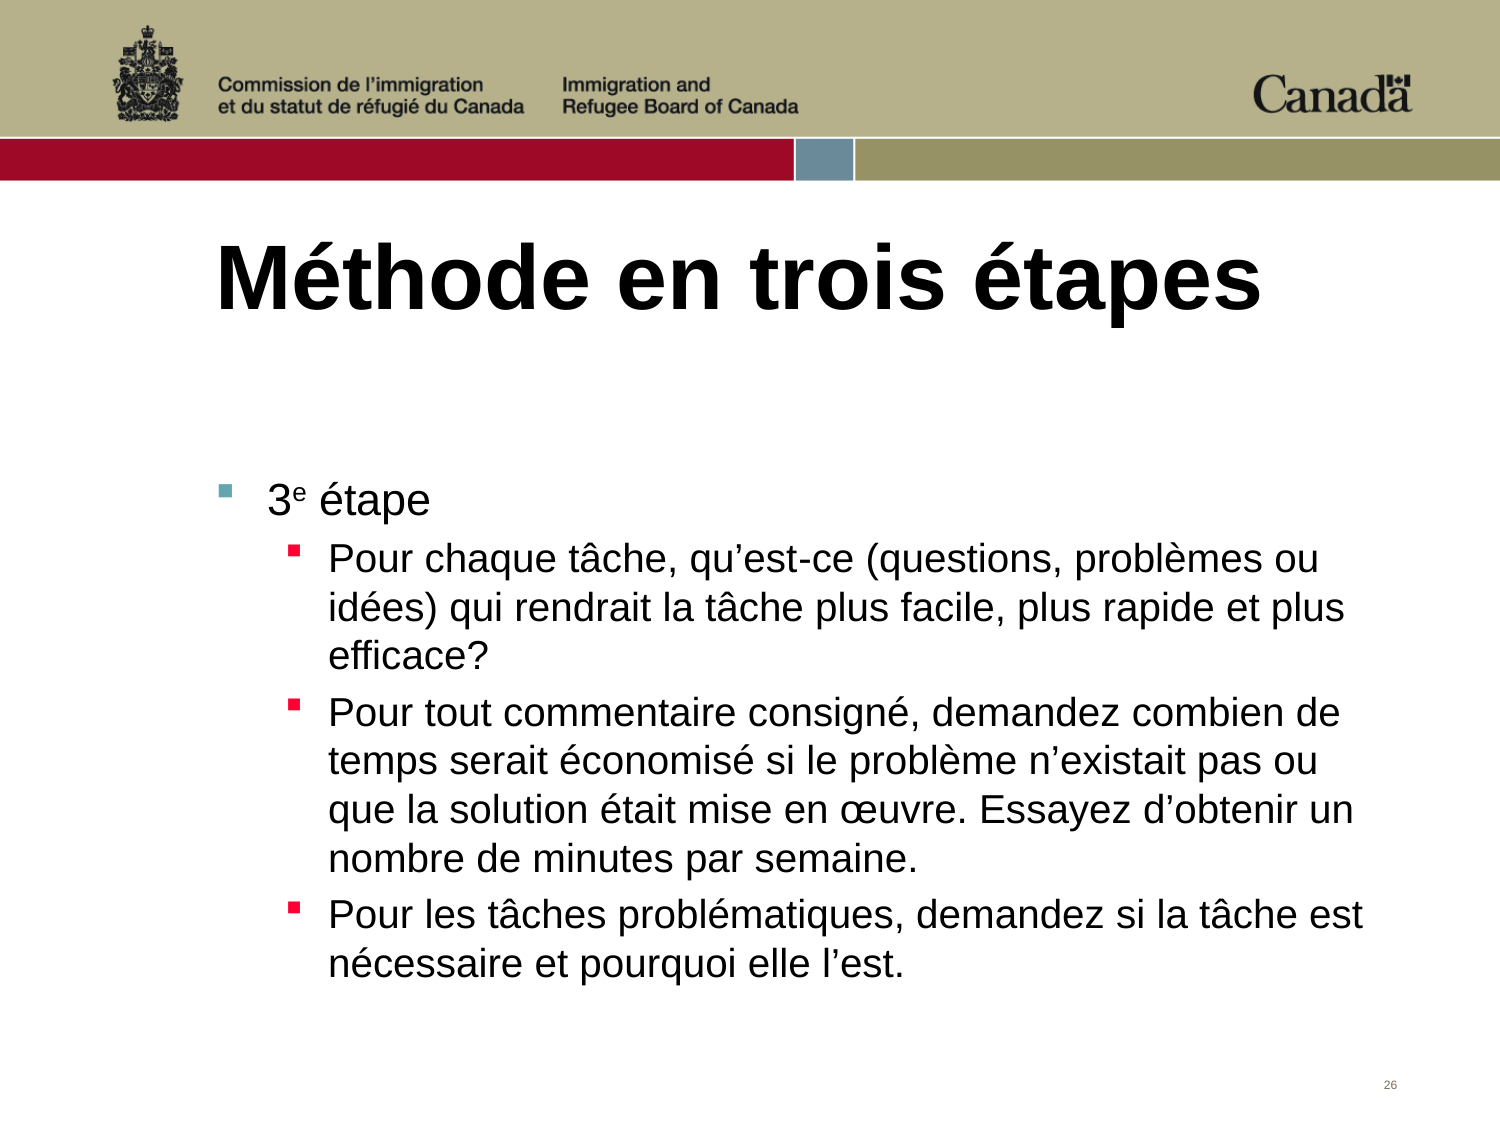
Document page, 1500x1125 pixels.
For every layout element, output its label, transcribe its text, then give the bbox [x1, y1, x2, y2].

picture [0, 0, 1500, 1125]
slide_number 26 [1100, 1025, 1413, 1100]
list 3e étape Pour chaque tâche, qu’est­-ce (questions, problèmes ou idées) qui rendrait la tâche plus facile, plus rapide et plus efficace? Pour tout commentaire consigné, demandez combien de temps serait économisé si le problème n’existait pas ou que la solution était mise en œuvre. Essayez d’obtenir un nombre de minutes par semaine. Pour les tâches problématiques, demandez si la tâche est nécessaire et pourquoi elle l’est. [200, 462, 1413, 1000]
title Méthode en trois étapes [200, 237, 1413, 425]
